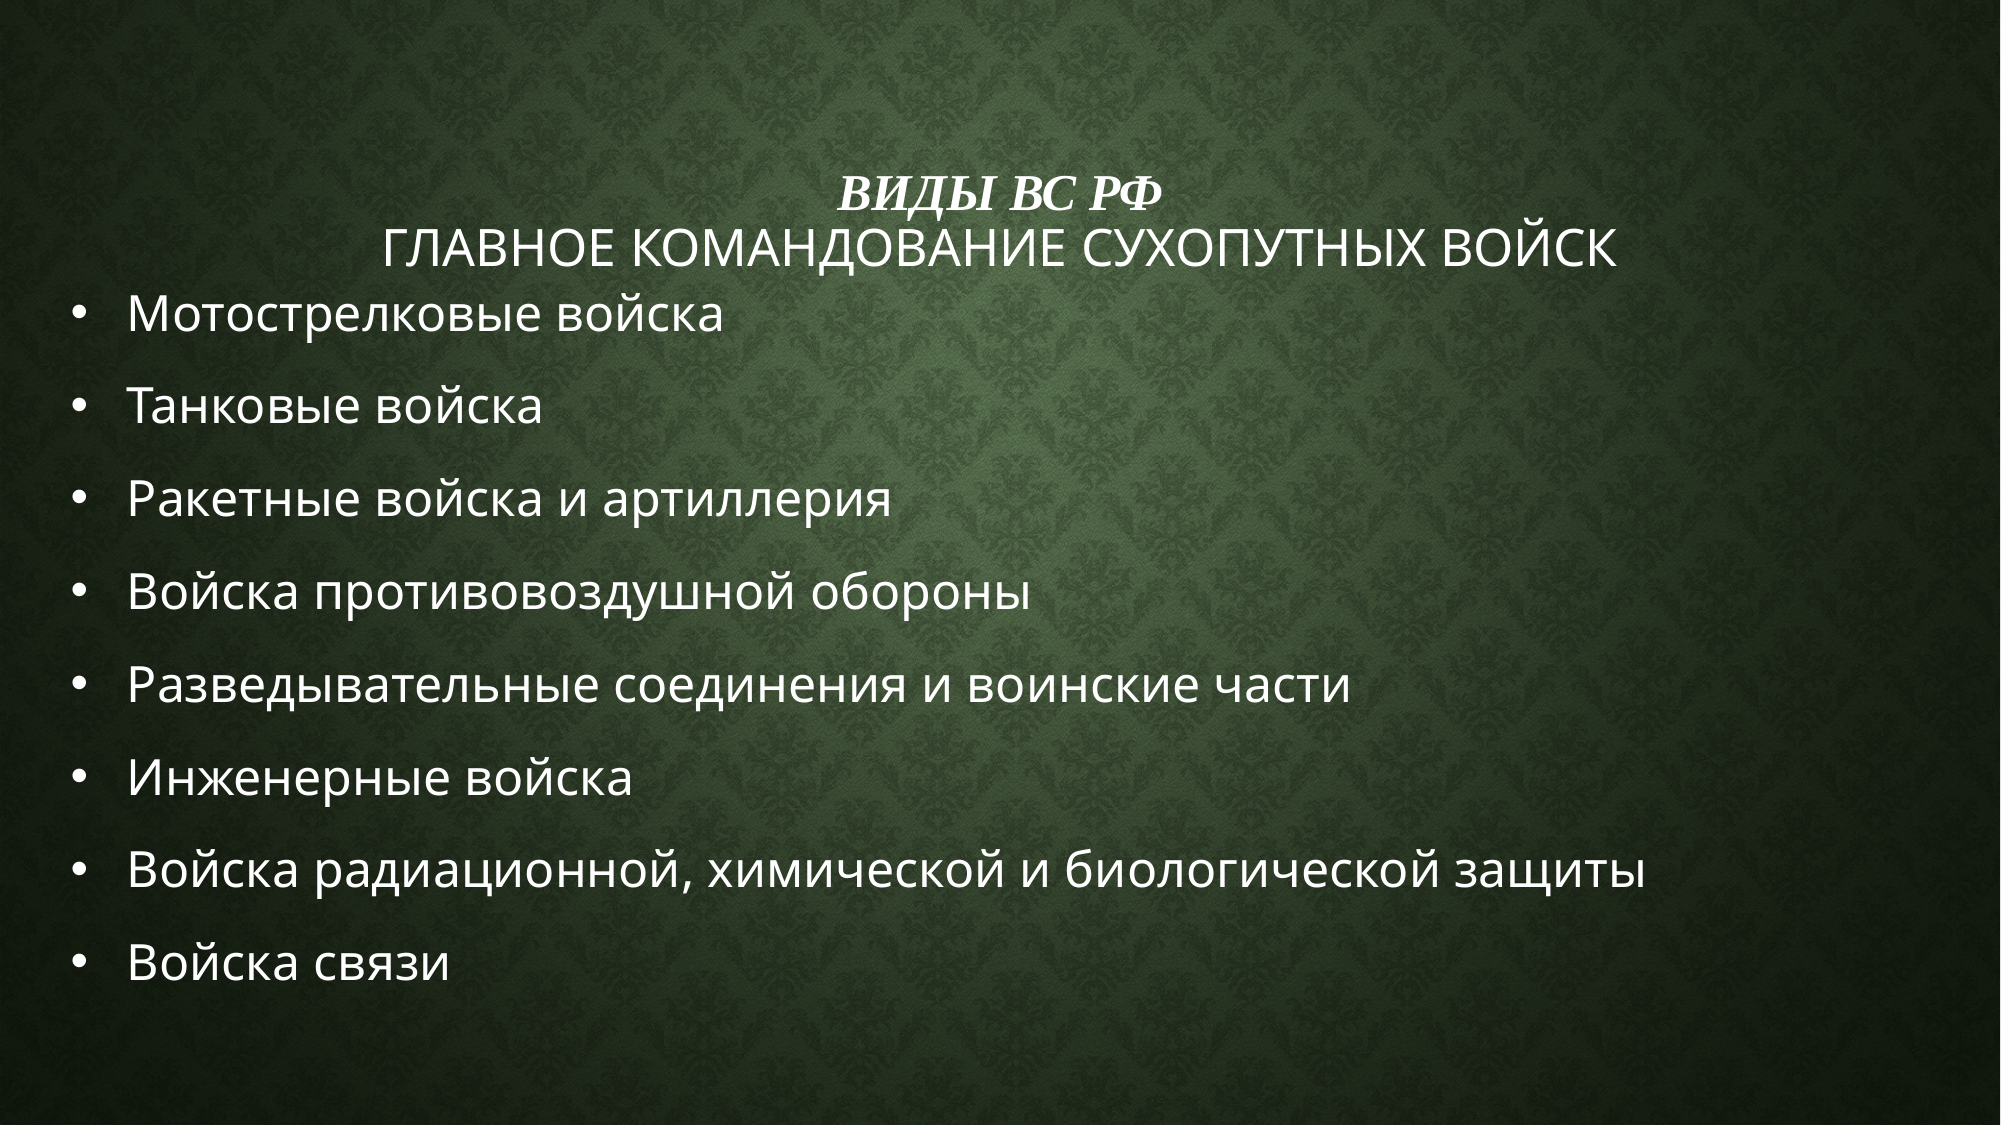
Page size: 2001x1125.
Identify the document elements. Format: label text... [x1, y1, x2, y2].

list Мотострелковые войска Танковые войска Ракетные войска и артиллерия Войска противовоздушной обороны Разведывательные соединения и воинские части Инженерные войска Войска радиационной, химической и биологической защиты Войска связи [55, 261, 1799, 1093]
title Виды ВС РФ Главное командование Сухопутных войск [201, 47, 1799, 261]
